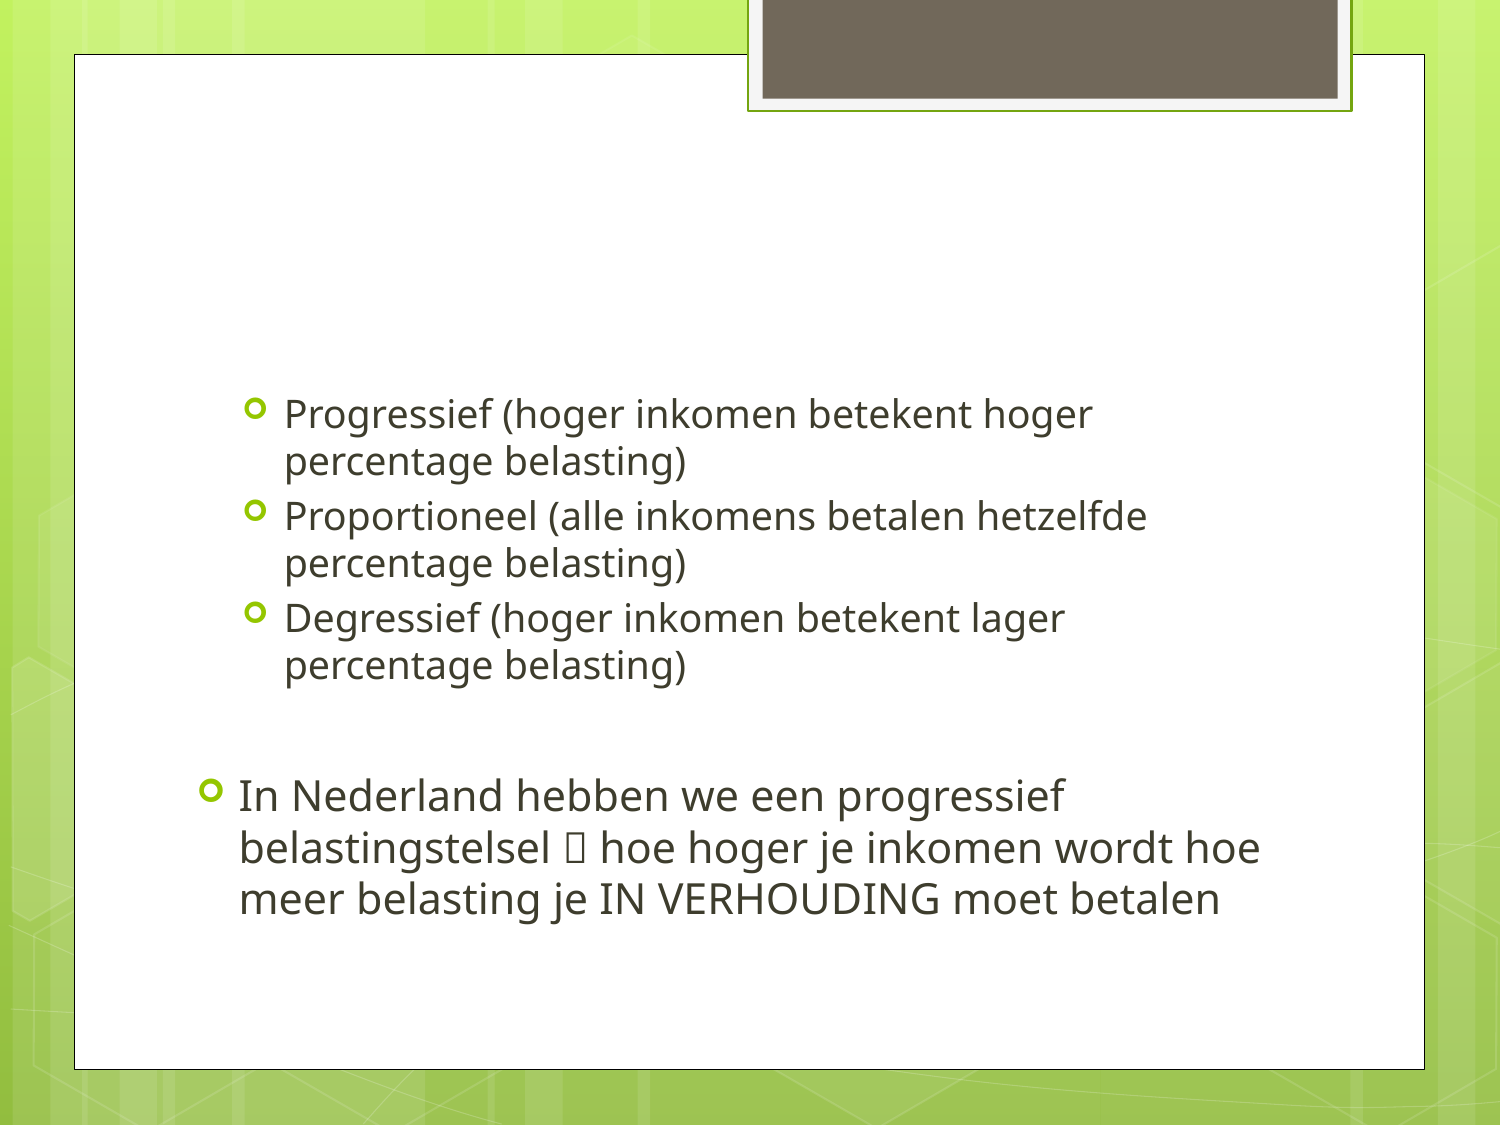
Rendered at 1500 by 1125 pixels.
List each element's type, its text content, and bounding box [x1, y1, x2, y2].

list Progressief (hoger inkomen betekent hoger percentage belasting) Proportioneel (alle inkomens betalen hetzelfde percentage belasting) Degressief (hoger inkomen betekent lager percentage belasting) In Nederland hebben we een progressief belastingstelsel  hoe hoger je inkomen wordt hoe meer belasting je IN VERHOUDING moet betalen [171, 381, 1283, 957]
